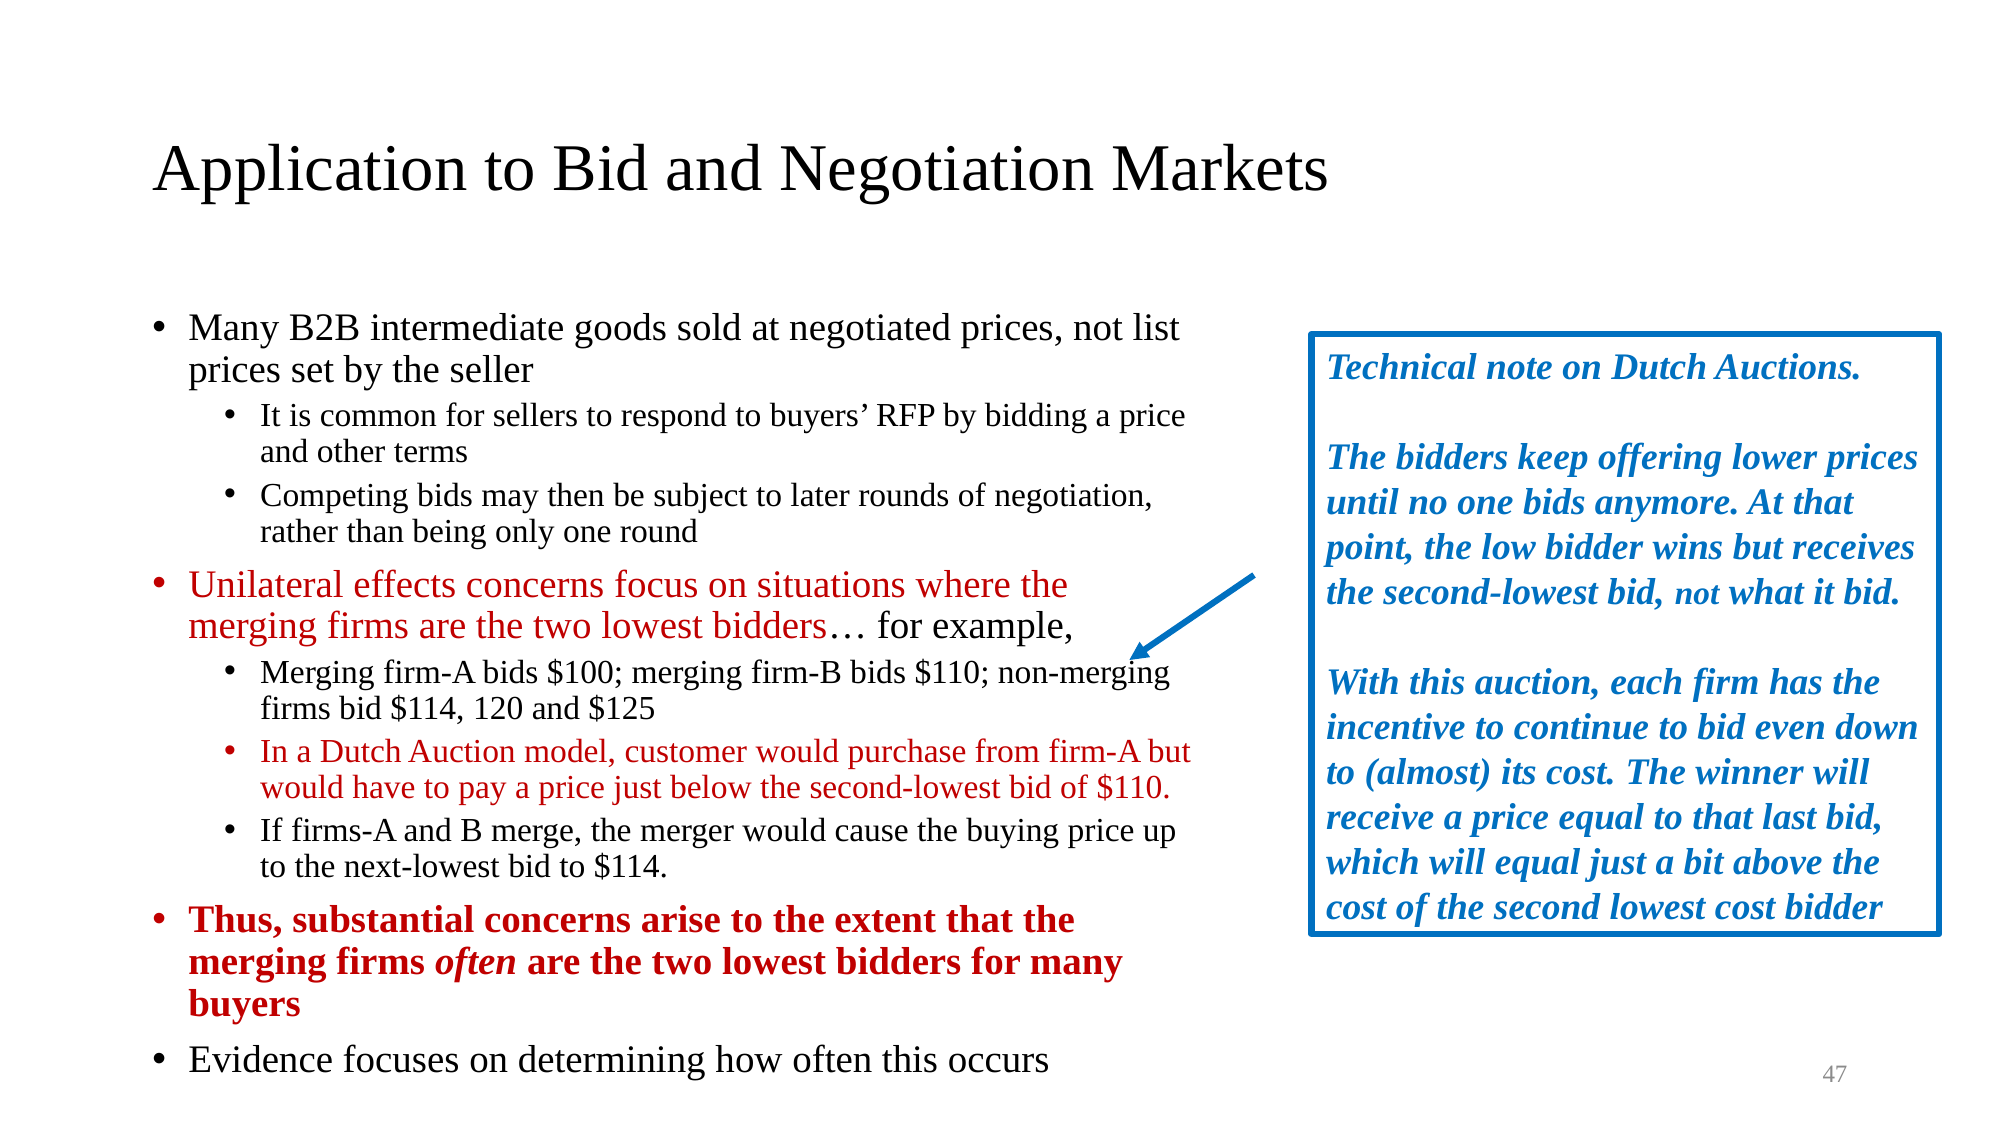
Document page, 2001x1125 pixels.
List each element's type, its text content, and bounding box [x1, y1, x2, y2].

title Application to Bid and Negotiation Markets [137, 59, 1863, 278]
slide_number 47 [1412, 1042, 1863, 1103]
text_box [1129, 575, 1255, 661]
list Many B2B intermediate goods sold at negotiated prices, not list prices set by the seller It is common for sellers to respond to buyers’ RFP by bidding a price and other terms Competing bids may then be subject to later rounds of negotiation, rather than being only one round Unilateral effects concerns focus on situations where the merging firms are the two lowest bidders… for example, Merging firm-A bids $100; merging firm-B bids $110; non-merging firms bid $114, 120 and $125 In a Dutch Auction model, customer would purchase from firm-A but would have to pay a price just below the second-lowest bid of $110. If firms-A and B merge, the merger would cause the buying price up to the next-lowest bid to $114. Thus, substantial concerns arise to the extent that the merging firms often are the two lowest bidders for many buyers Evidence focuses on determining how often this occurs [137, 299, 1221, 1103]
text_box Technical note on Dutch Auctions. The bidders keep offering lower prices until no one bids anymore. At that point, the low bidder wins but receives the second-lowest bid, not what it bid. With this auction, each firm has the incentive to continue to bid even down to (almost) its cost. The winner will receive a price equal to that last bid, which will equal just a bit above the cost of the second lowest cost bidder [1311, 334, 1940, 935]
